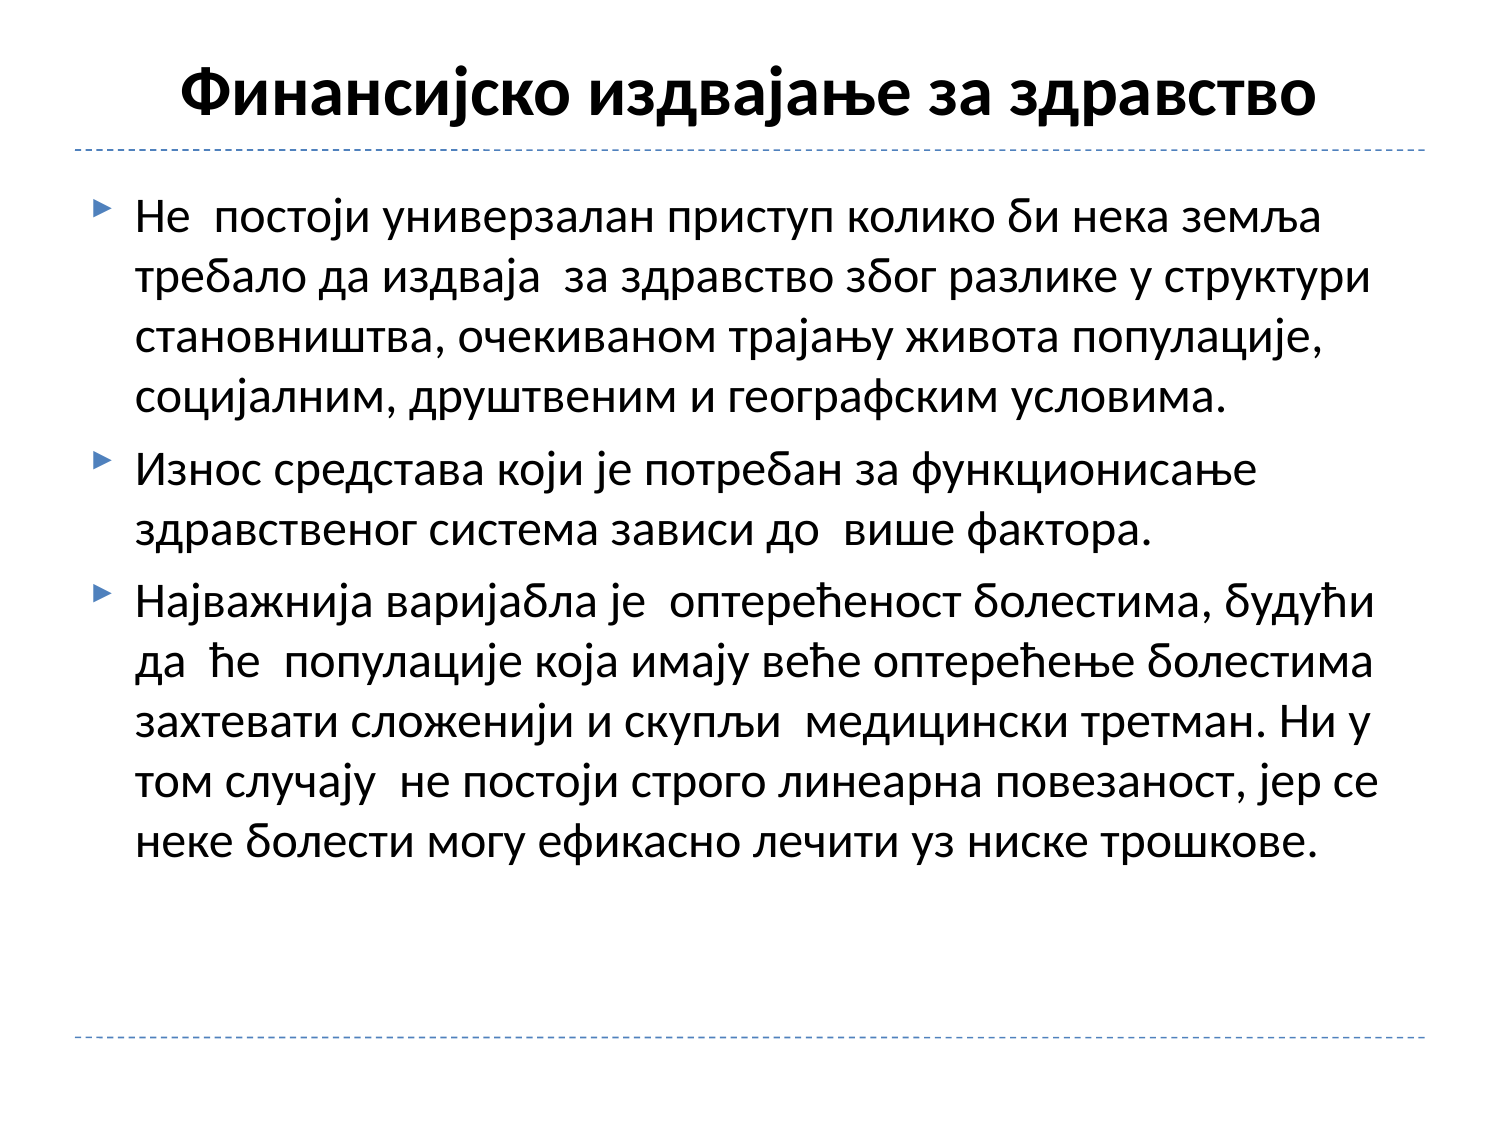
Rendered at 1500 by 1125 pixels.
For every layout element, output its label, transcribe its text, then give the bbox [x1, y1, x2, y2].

list Не постоји универзалан приступ колико би нека земља требало да издваја за здравство због разлике у структури становништва, очекиваном трајању живота популације, социјалним, друштвеним и географским условима. Износ средстава који је потребан за функционисање здравственог система зависи до више фактора. Најважнија варијабла је оптерећеност болестима, будући да ће популације која имају веће оптерећење болестима захтевати сложенији и скупљи медицински третман. Ни у том случају не постоји строго линеарна повезаност, јер се неке болести могу ефикасно лечити уз ниске трошкове. [74, 174, 1426, 1038]
title Финансијско издвајање за здравство [74, 12, 1426, 138]
